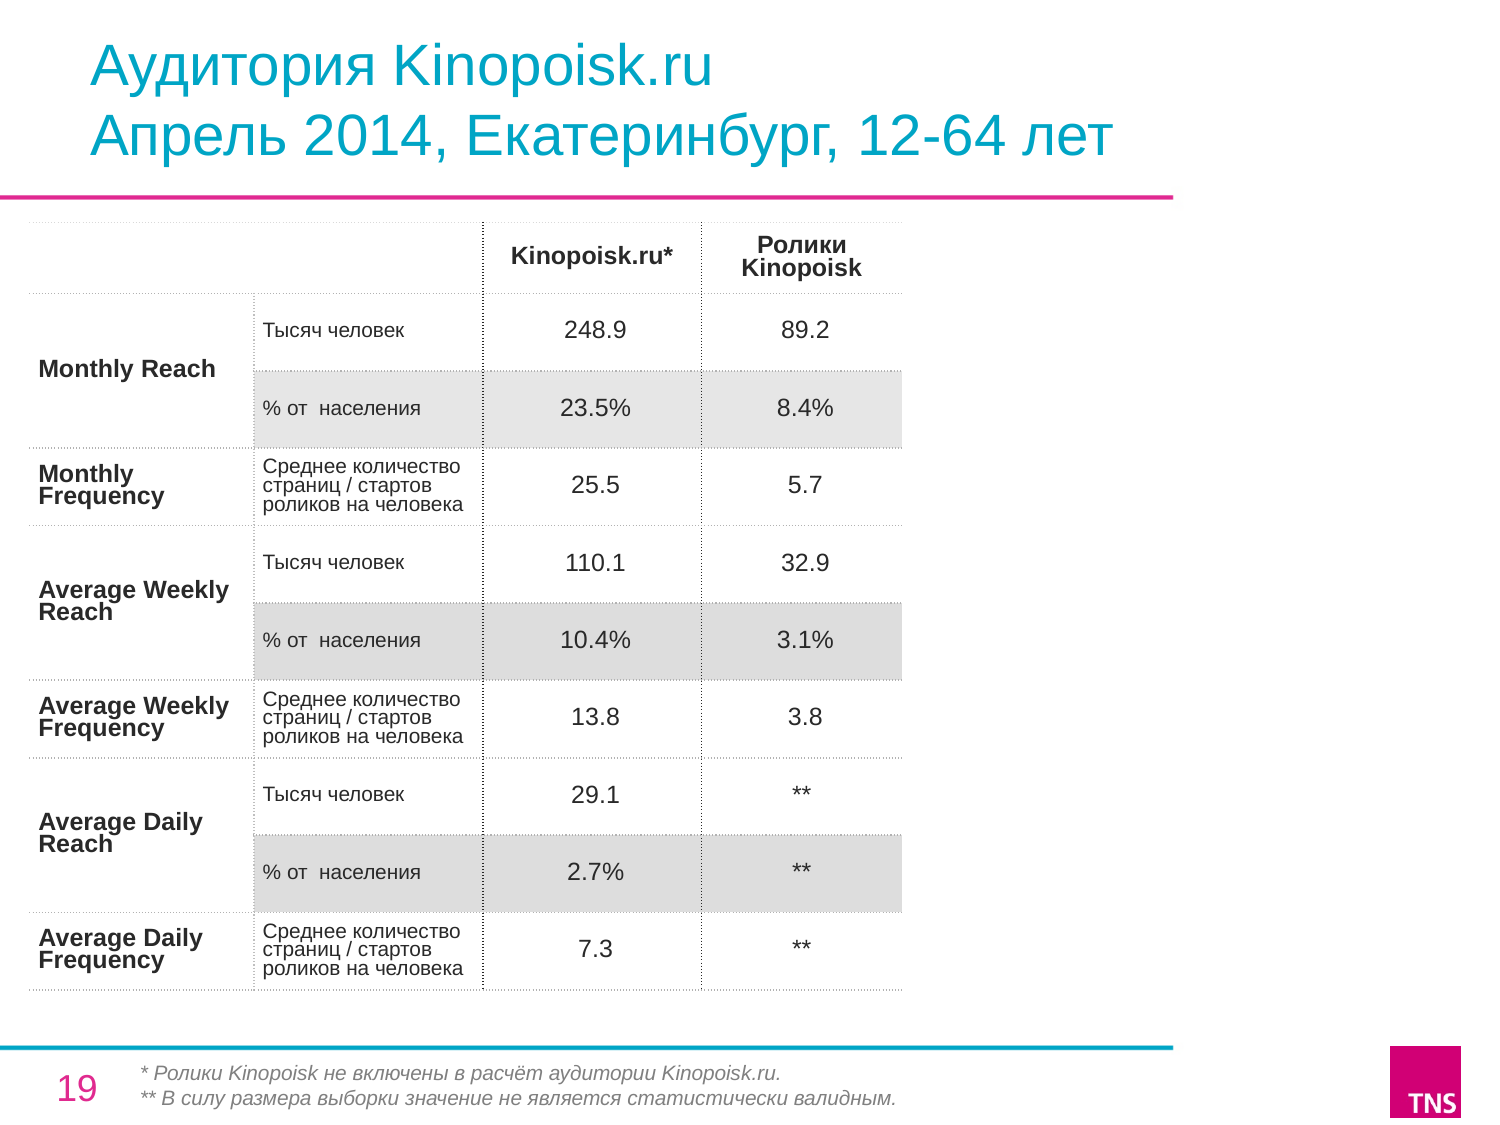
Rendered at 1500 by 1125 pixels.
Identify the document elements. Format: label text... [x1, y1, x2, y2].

text_box * Ролики Kinopoisk не включены в расчёт аудитории Kinopoisk.ru. ** В силу размера выборки значение не является статистически валидным. [124, 1052, 1463, 1117]
table_cell Average Daily Frequency [29, 912, 254, 990]
table_cell Тысяч человек [254, 758, 483, 835]
table_header Kinopoisk.ru* [483, 223, 701, 294]
table_cell 89.2 [701, 294, 902, 371]
table_cell Average Weekly Reach [29, 526, 254, 680]
table_header [29, 223, 483, 294]
table_cell Среднее количество страниц / стартов роликов на человека [254, 448, 483, 526]
table_cell Среднее количество страниц / стартов роликов на человека [254, 912, 483, 990]
table_cell Average Weekly Frequency [29, 680, 254, 758]
table_cell Average Daily Reach [29, 758, 254, 912]
table_cell ** [701, 912, 902, 990]
table_cell 23.5% [483, 371, 701, 448]
table_cell 32.9 [701, 526, 902, 603]
table_cell ** [701, 758, 902, 835]
table_cell % от населения [254, 371, 483, 448]
table_cell Тысяч человек [254, 526, 483, 603]
table_cell 10.4% [483, 603, 701, 680]
table_cell 3.1% [701, 603, 902, 680]
table_header Ролики Kinopoisk [701, 223, 902, 294]
table_cell 3.8 [701, 680, 902, 758]
table_cell Monthly Reach [29, 294, 254, 448]
table_cell % от населения [254, 603, 483, 680]
table_cell ** [701, 835, 902, 912]
table_cell 8.4% [701, 371, 902, 448]
table_cell Среднее количество страниц / стартов роликов на человека [254, 680, 483, 758]
picture [0, 0, 1500, 1125]
table_cell 13.8 [483, 680, 701, 758]
slide_number 19 [40, 1055, 392, 1125]
table_cell 5.7 [701, 448, 902, 526]
table_cell 2.7% [483, 835, 701, 912]
table_cell % от населения [254, 835, 483, 912]
table_cell 25.5 [483, 448, 701, 526]
table_cell 248.9 [483, 294, 701, 371]
table_cell Monthly Frequency [29, 448, 254, 526]
table_cell 110.1 [483, 526, 701, 603]
title Аудитория Kinopoisk.ru Апрель 2014, Екатеринбург, 12-64 лет [74, 8, 1476, 187]
table_cell 7.3 [483, 912, 701, 990]
table_cell Тысяч человек [254, 294, 483, 371]
table_cell 29.1 [483, 758, 701, 835]
